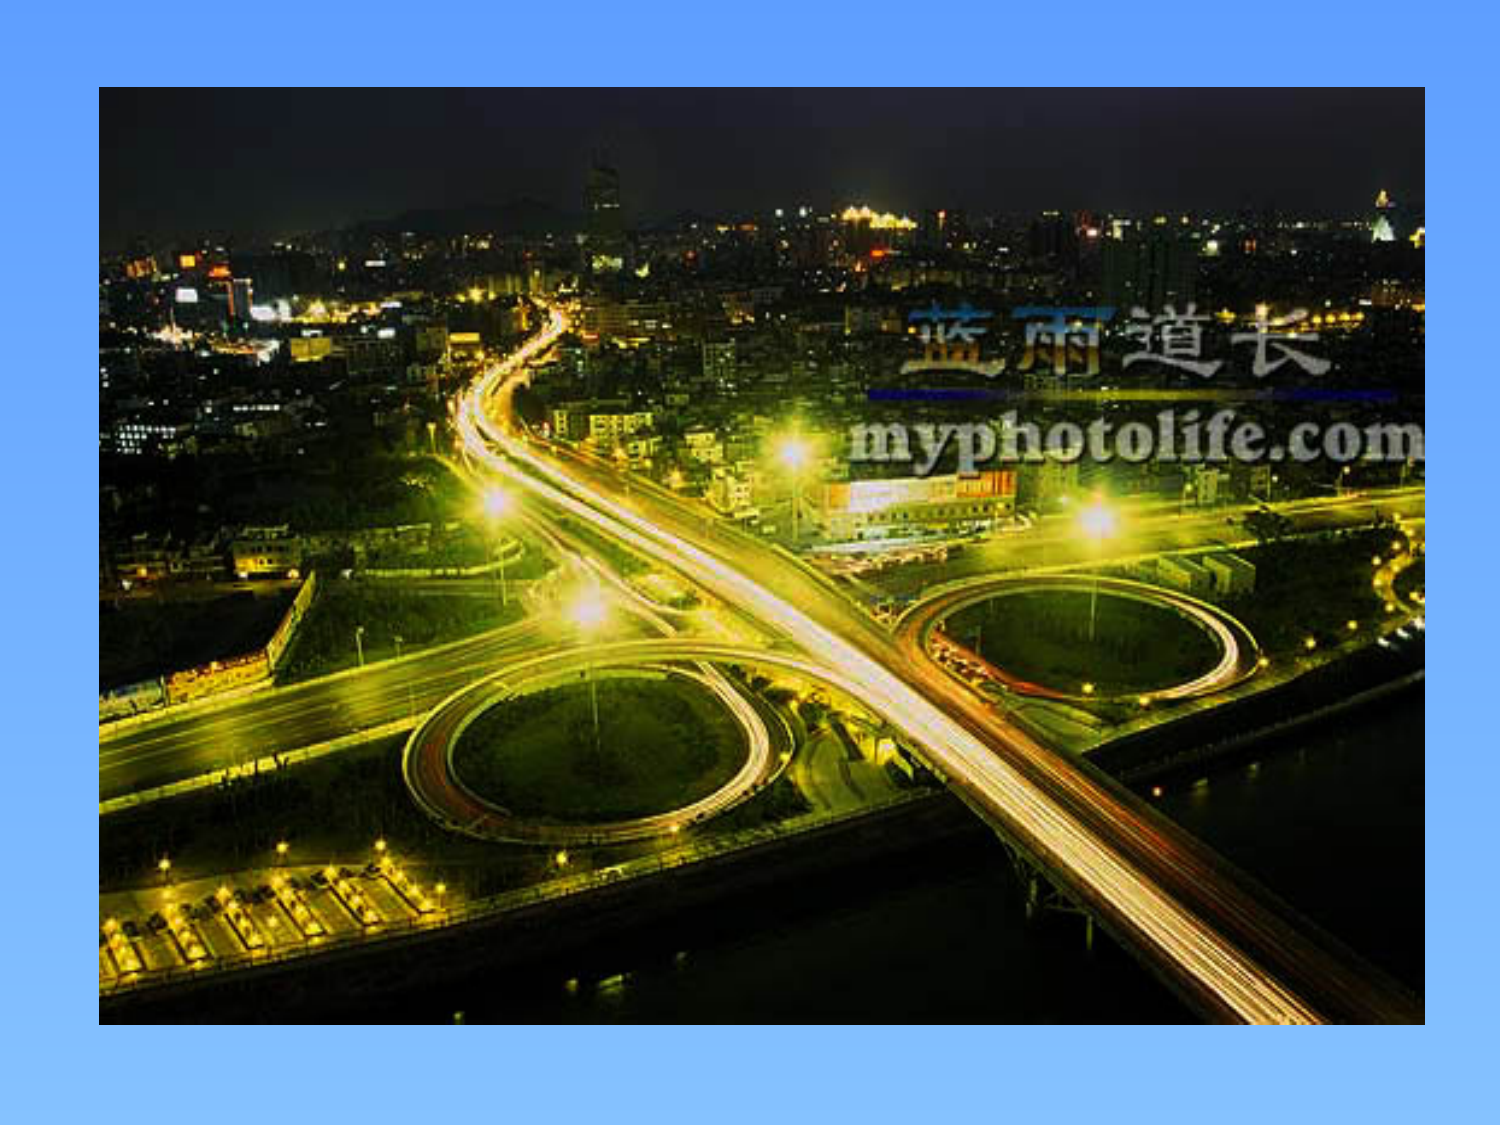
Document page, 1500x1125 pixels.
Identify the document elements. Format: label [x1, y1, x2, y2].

picture [99, 87, 1426, 1026]
